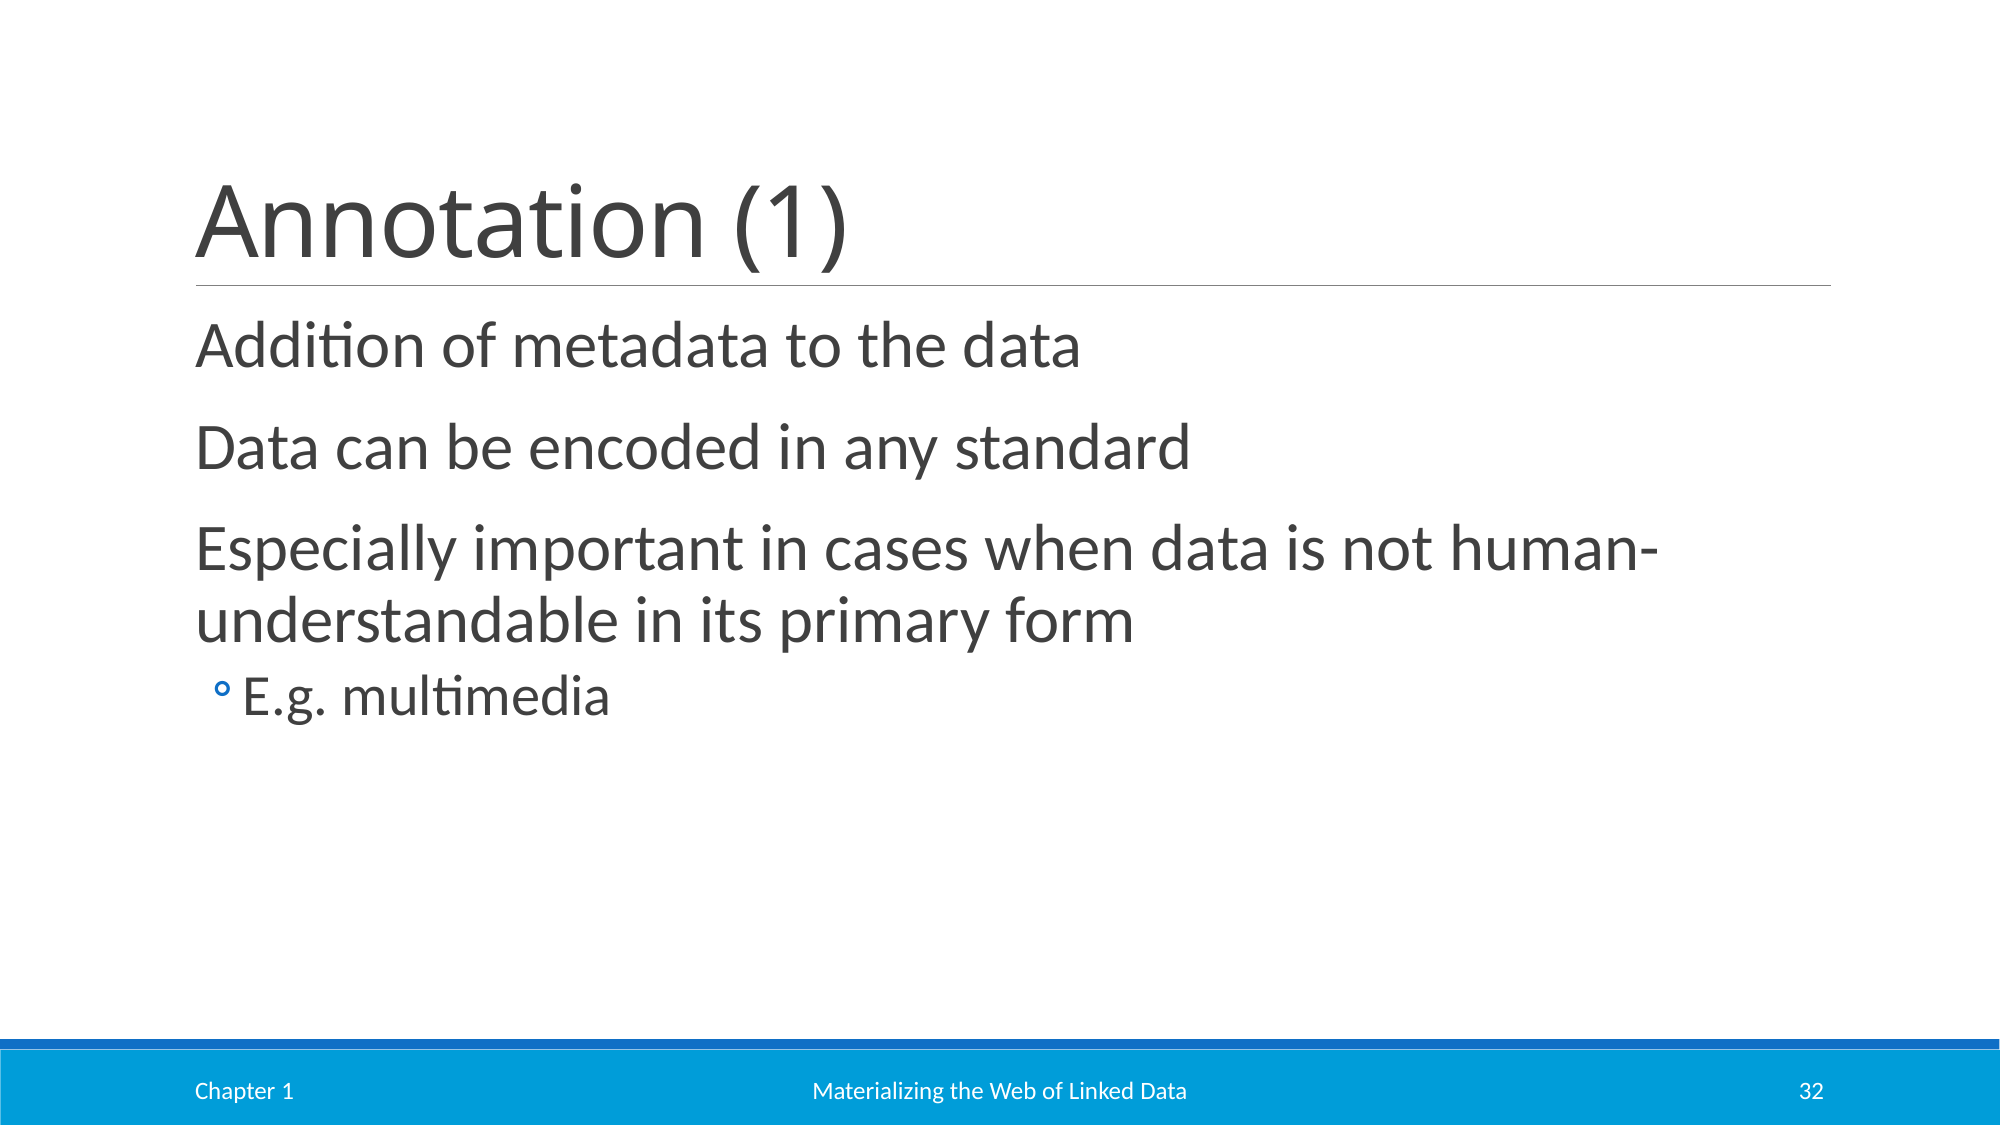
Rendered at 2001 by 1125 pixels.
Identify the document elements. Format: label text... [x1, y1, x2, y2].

title Annotation (1) [180, 47, 1830, 285]
slide_number Chapter 1 [180, 1059, 586, 1120]
footer Materializing the Web of Linked Data [604, 1059, 1396, 1120]
slide_number 32 [1624, 1059, 1840, 1120]
list Addition of metadata to the data Data can be encoded in any standard Especially important in cases when data is not human-understandable in its primary form E.g. multimedia [180, 302, 1830, 963]
